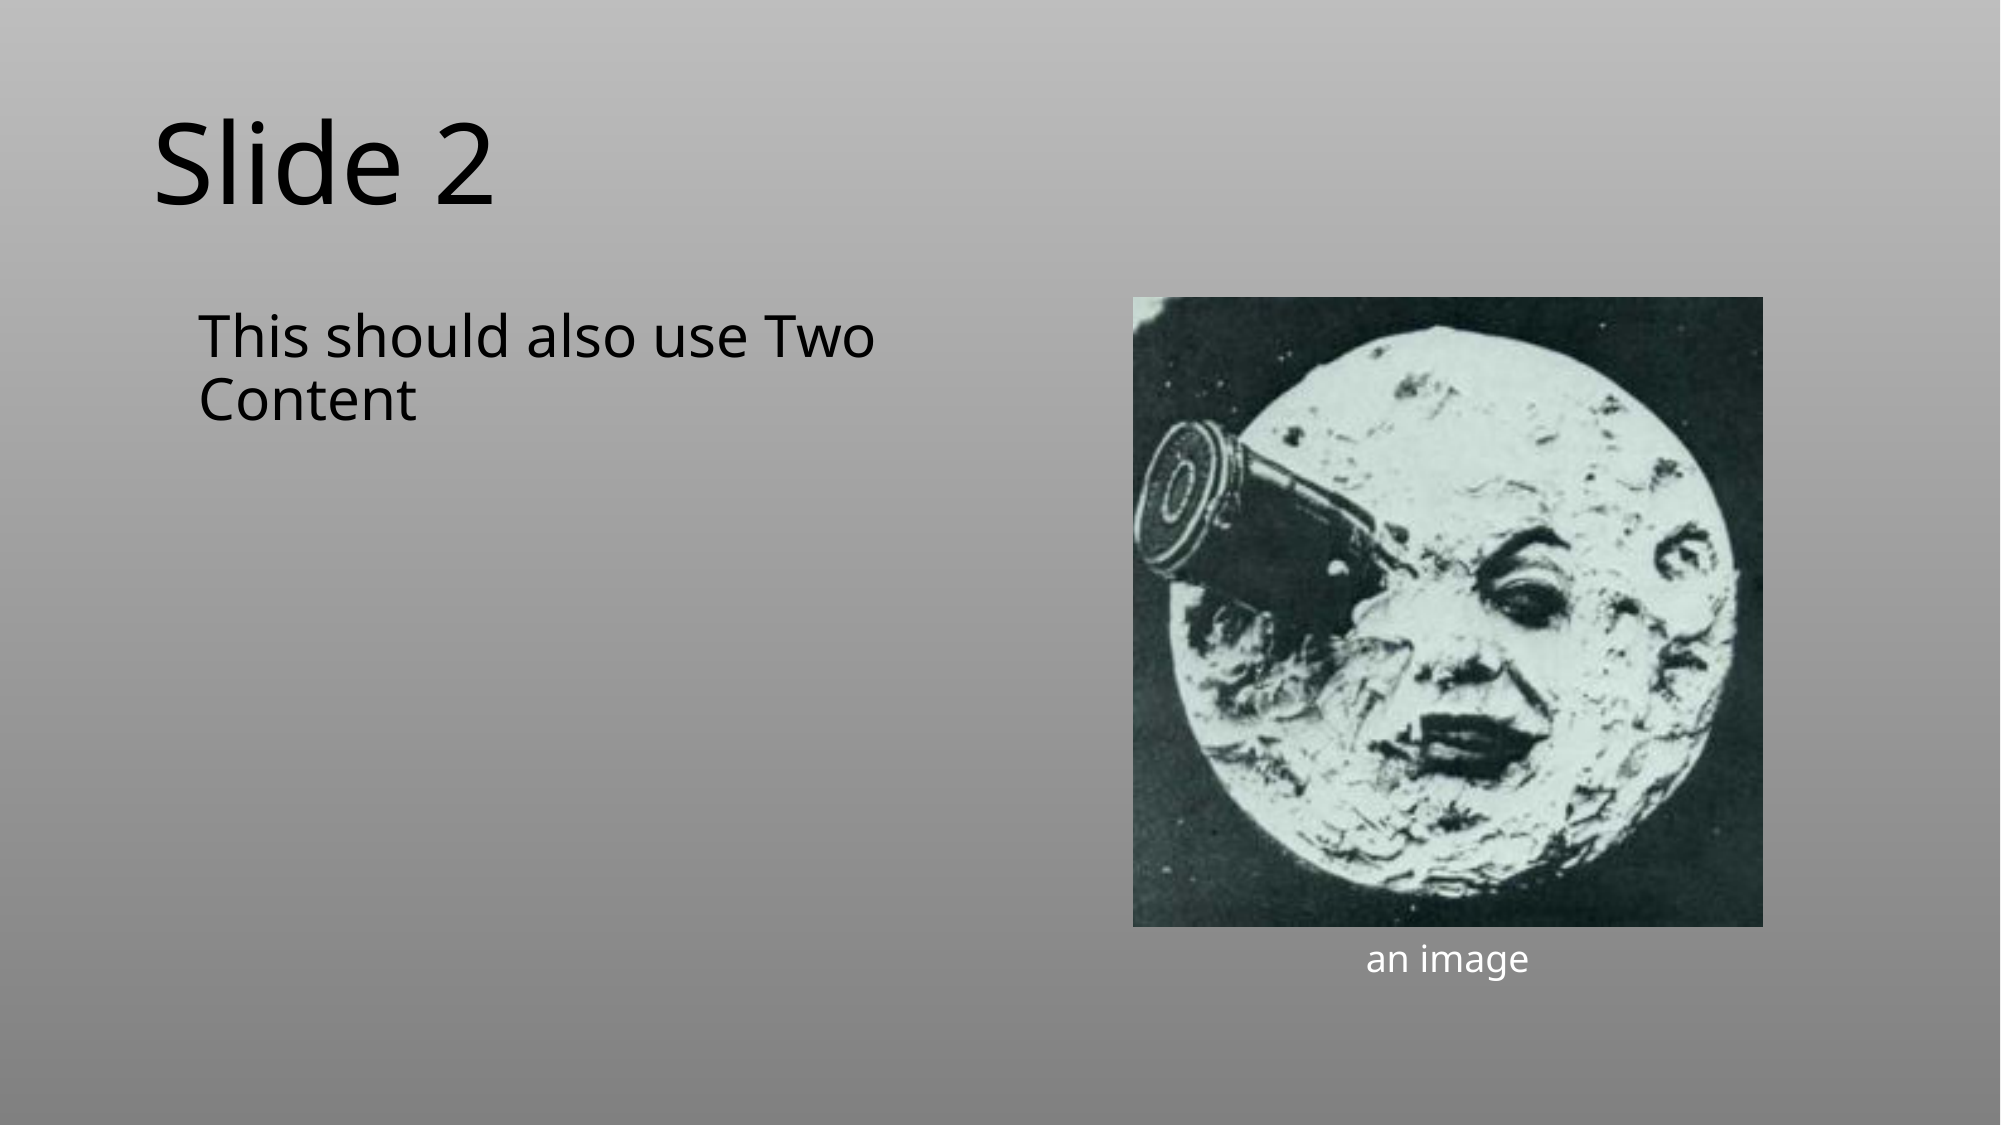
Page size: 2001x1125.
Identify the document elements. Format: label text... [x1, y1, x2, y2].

list This should also use Two Content [183, 299, 1009, 1014]
picture [0, 0, 2001, 1125]
title Slide 2 [137, 59, 1863, 278]
text_box an image [1035, 927, 1861, 1011]
